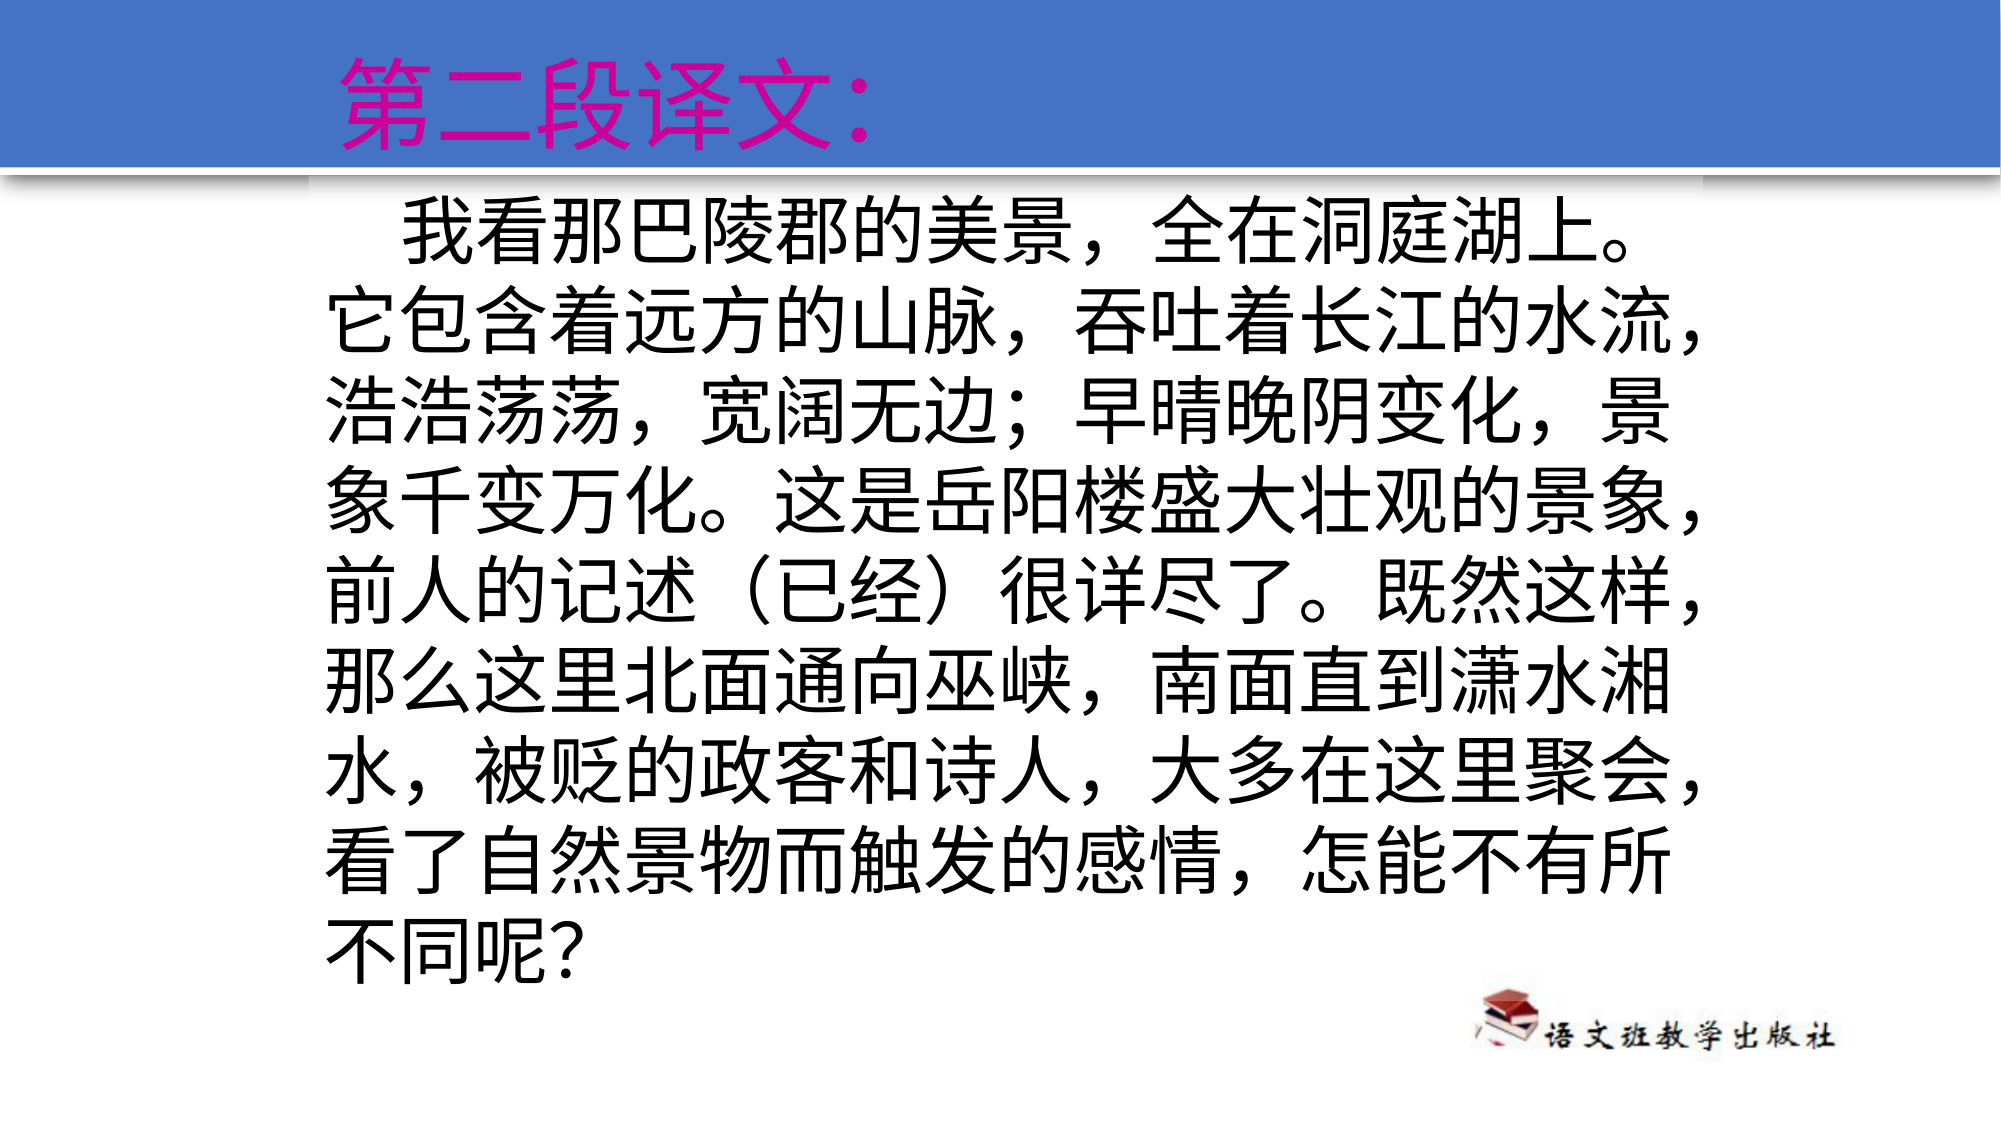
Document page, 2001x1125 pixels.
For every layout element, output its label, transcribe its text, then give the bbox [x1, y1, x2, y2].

text_box 我看那巴陵郡的美景，全在洞庭湖上。它包含着远方的山脉，吞吐着长江的水流，浩浩荡荡，宽阔无边；早晴晚阴变化，景象千变万化。这是岳阳楼盛大壮观的景象，前人的记述（已经）很详尽了。既然这样，那么这里北面通向巫峡，南面直到潇水湘水，被贬的政客和诗人，大多在这里聚会，看了自然景物而触发的感情，怎能不有所不同呢？ [308, 175, 1704, 1002]
picture [0, 0, 2001, 1125]
text_box 第二段译文： [320, 35, 965, 170]
